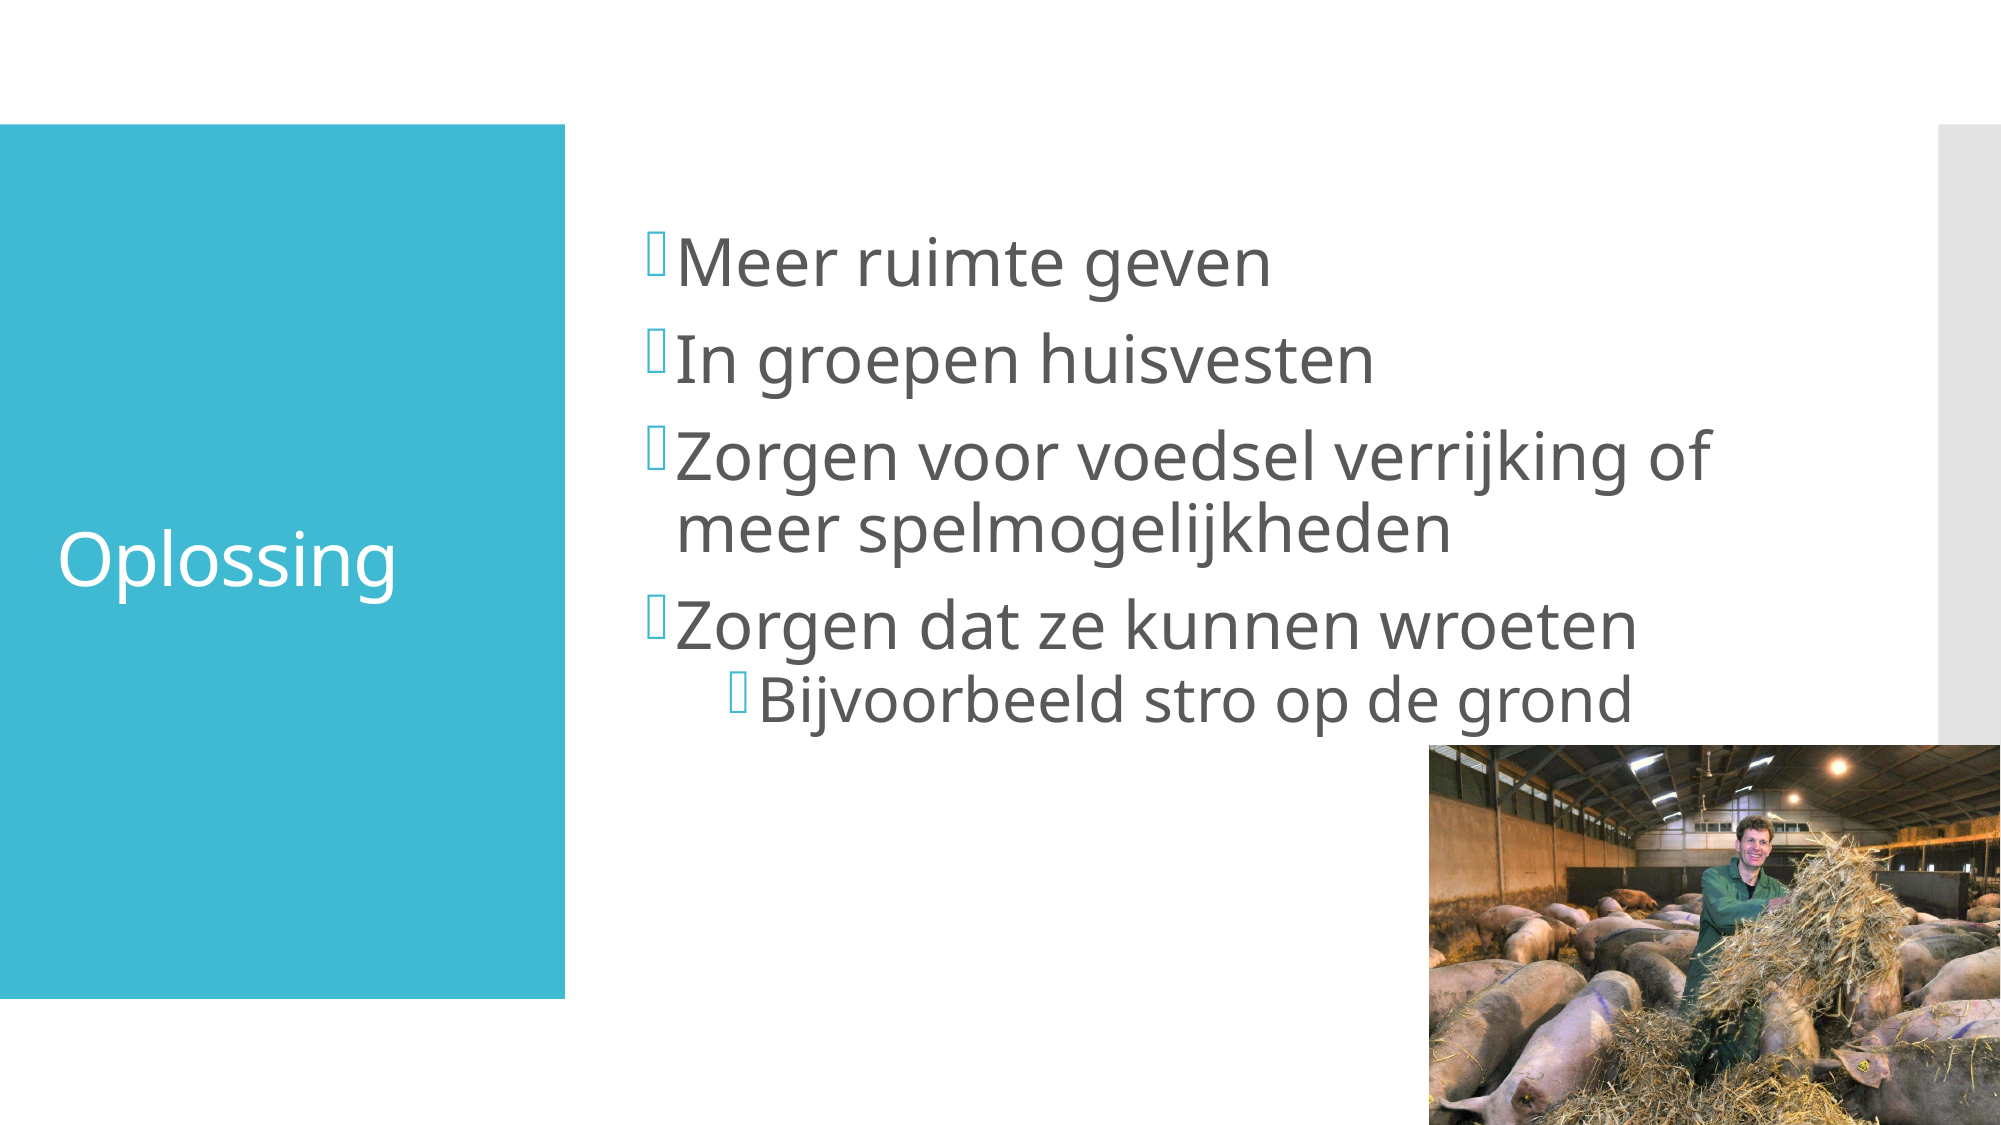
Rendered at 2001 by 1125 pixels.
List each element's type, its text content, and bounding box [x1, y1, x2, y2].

list Meer ruimte geven In groepen huisvesten Zorgen voor voedsel verrijking of meer spelmogelijkheden Zorgen dat ze kunnen wroeten Bijvoorbeeld stro op de grond [630, 62, 1831, 903]
picture [1428, 745, 2000, 1125]
title Oplossing [41, 184, 525, 940]
